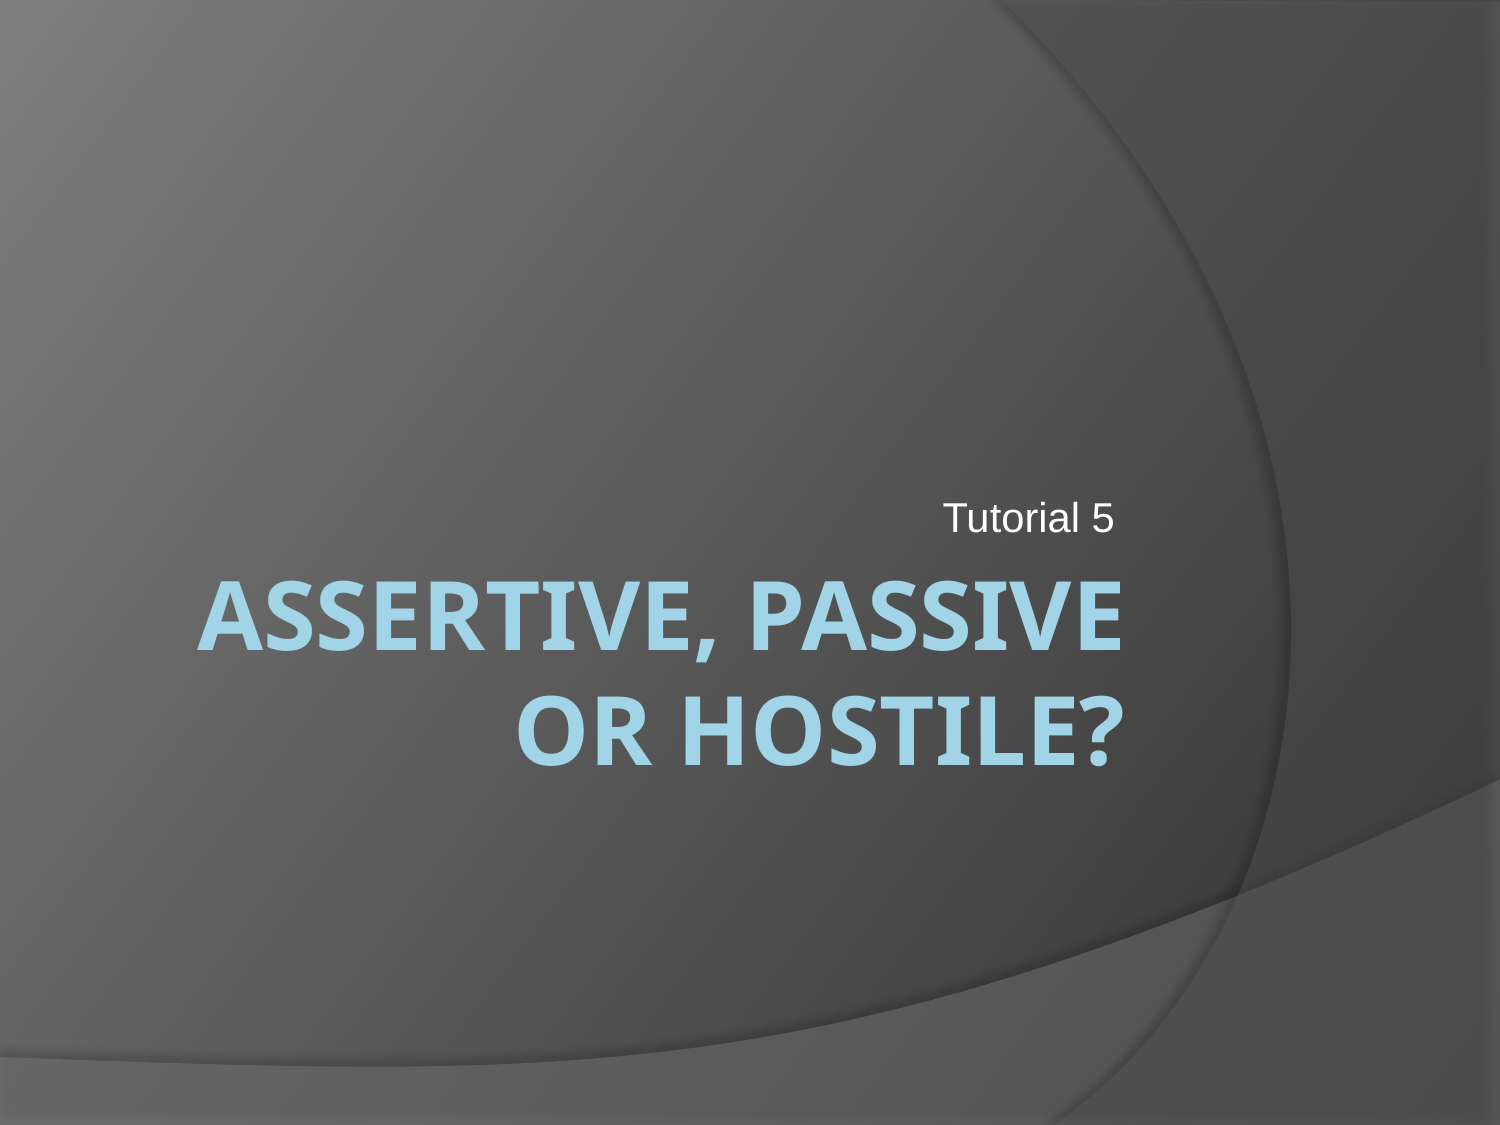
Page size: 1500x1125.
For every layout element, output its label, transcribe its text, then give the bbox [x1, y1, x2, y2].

title Assertive, passive or hostile? [70, 547, 1134, 925]
subtitle Tutorial 5 [71, 253, 1134, 541]
